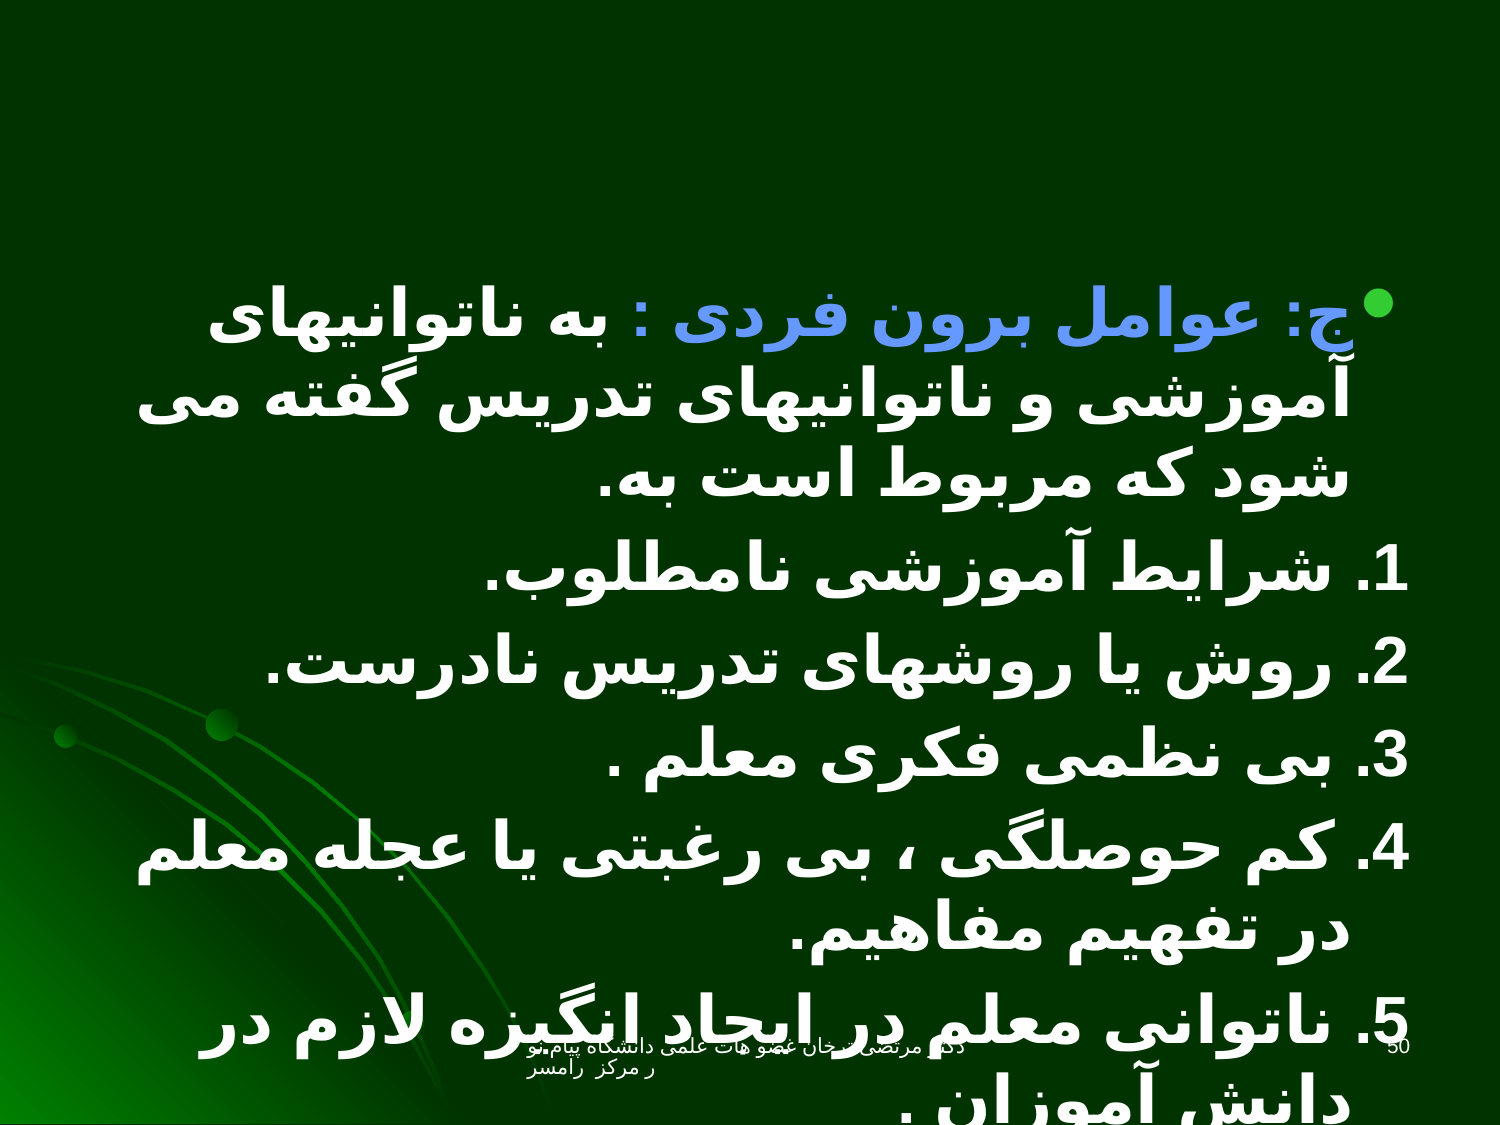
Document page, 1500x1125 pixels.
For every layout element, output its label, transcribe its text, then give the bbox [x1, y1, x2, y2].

slide_number 50 [1074, 1024, 1426, 1101]
list ج: عوامل برون فردی : به ناتوانیهای آموزشی و ناتوانیهای تدریس گفته می شود که مربوط است به. 1. شرایط آموزشی نامطلوب. 2. روش یا روشهای تدریس نادرست. 3. بی نظمی فکری معلم . 4. کم حوصلگی ، بی رغبتی یا عجله معلم در تفهیم مفاهیم. 5. ناتوانی معلم در ایجاد انگیزه لازم در دانش آموزان . [74, 262, 1426, 1006]
footer دکتر مرتضی ترخان غضو هات علمی دانشگاه پیام نور مرکز رامسر [512, 1024, 988, 1101]
